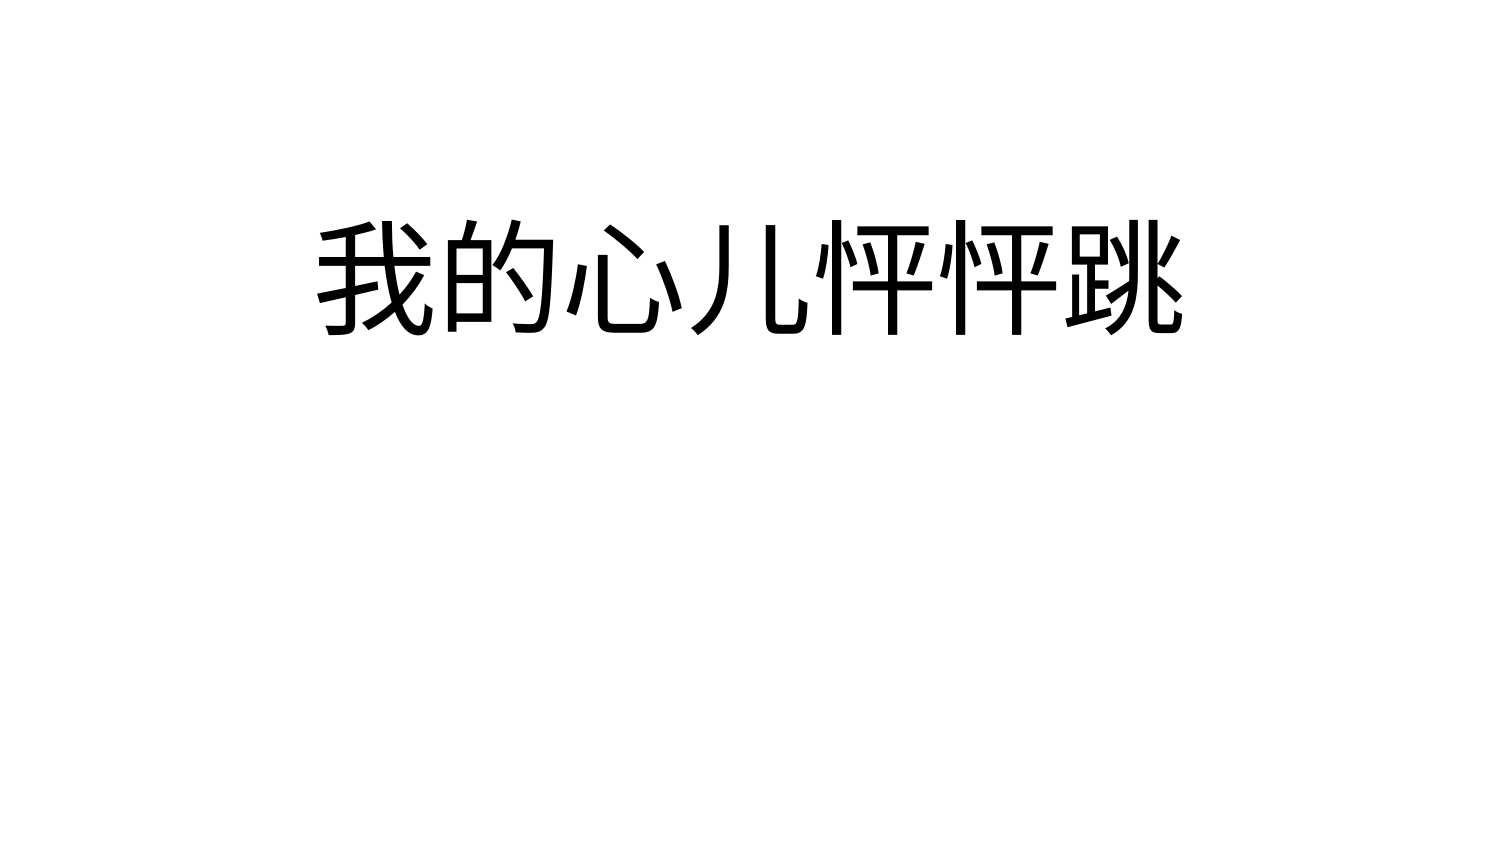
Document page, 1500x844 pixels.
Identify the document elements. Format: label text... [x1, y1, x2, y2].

text_box 我的心儿怦怦跳 [297, 193, 1221, 358]
